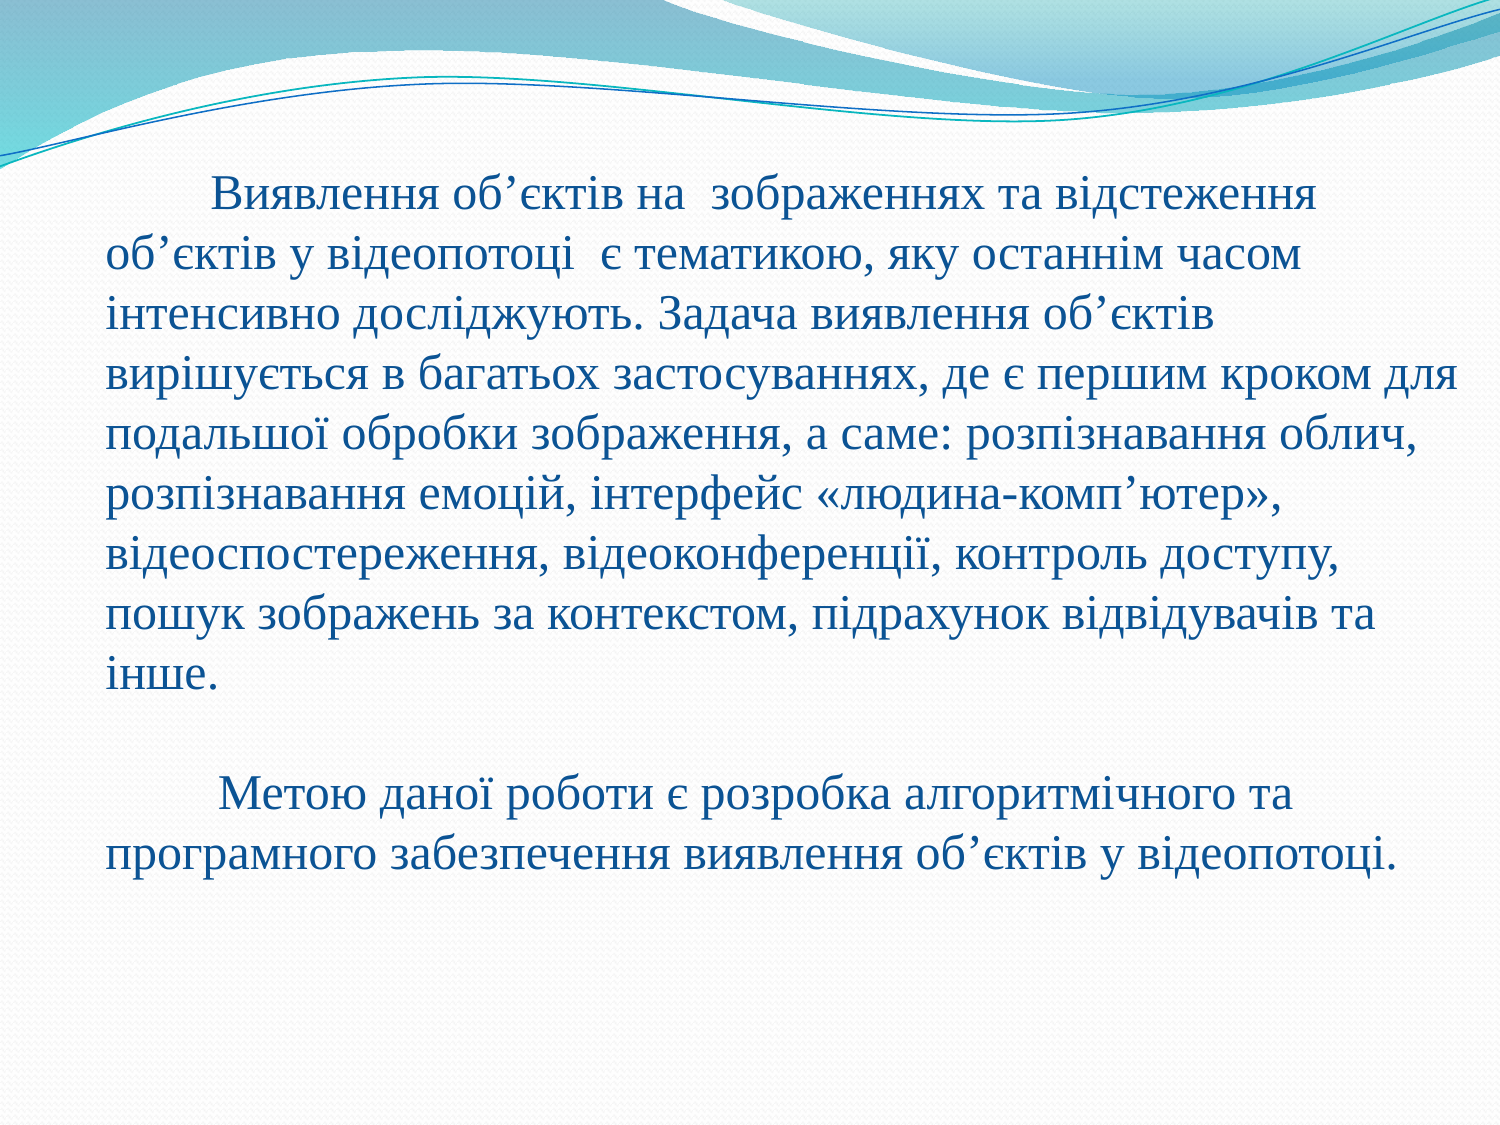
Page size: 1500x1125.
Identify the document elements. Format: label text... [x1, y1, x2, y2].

title Виявлення об’єктів на зображеннях та відстеження об’єктів у відеопотоці є тематикою, яку останнім часом інтенсивно досліджують. Задача виявлення об’єктів вирішується в багатьох застосуваннях, де є першим кроком для подальшої обробки зображення, а саме: розпізнавання облич, розпізнавання емоцій, інтерфейс «людина-комп’ютер», відеоспостереження, відеоконференції, контроль доступу, пошук зображень за контекстом, підрахунок відвідувачів та інше. Метою даної роботи є розробка алгоритмічного та програмного забезпечення виявлення об’єктів у відеопотоці. [105, 128, 1465, 1090]
